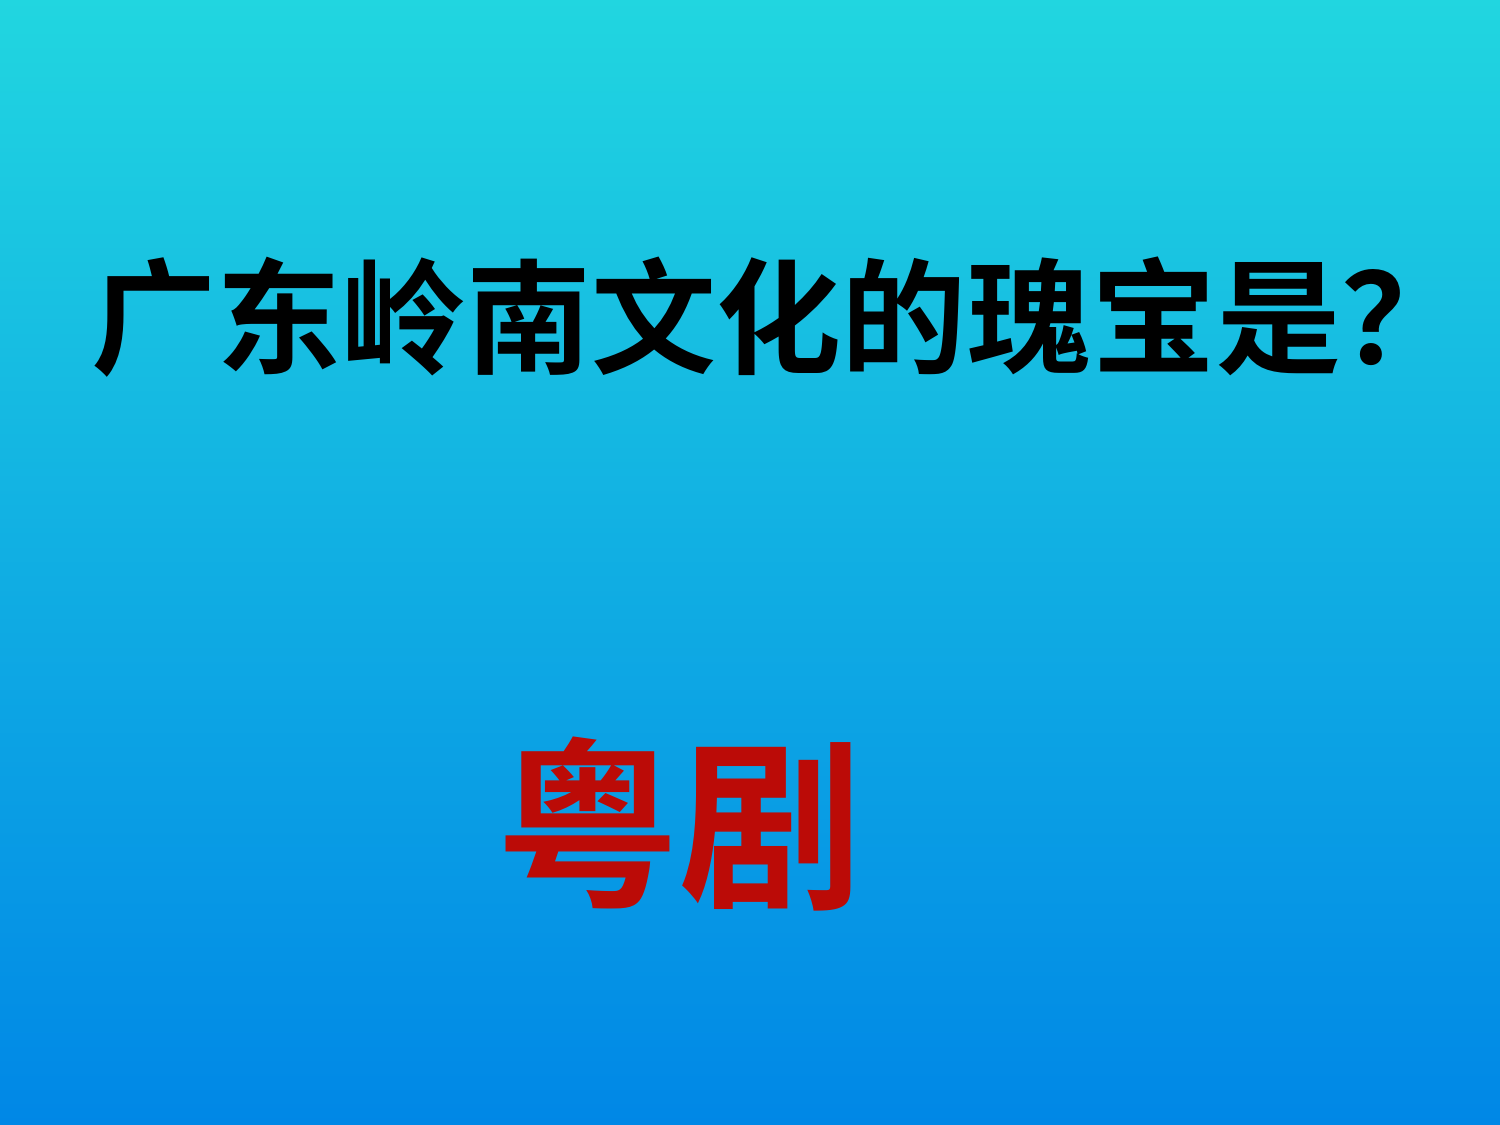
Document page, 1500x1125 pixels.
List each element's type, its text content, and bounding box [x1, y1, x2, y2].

text_box 粤剧 [481, 704, 1247, 939]
text_box 广东岭南文化的瑰宝是？ [76, 231, 1400, 397]
